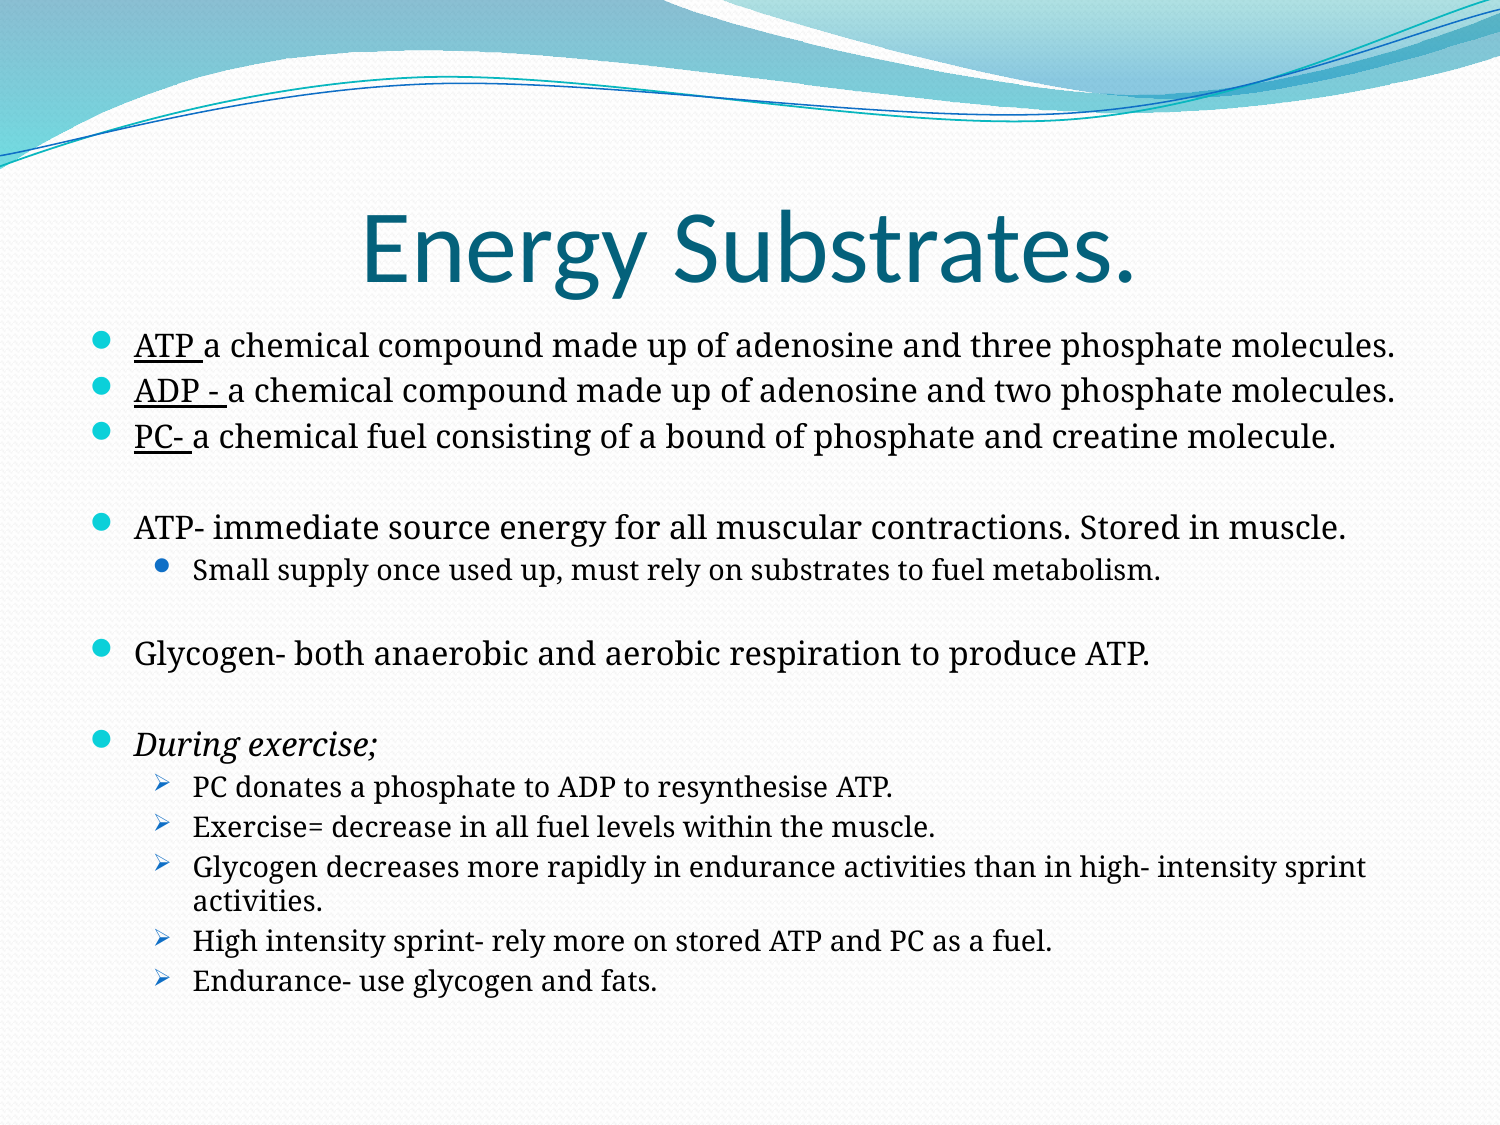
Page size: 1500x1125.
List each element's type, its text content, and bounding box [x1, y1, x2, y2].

list ATP a chemical compound made up of adenosine and three phosphate molecules. ADP - a chemical compound made up of adenosine and two phosphate molecules. PC- a chemical fuel consisting of a bound of phosphate and creatine molecule. ATP- immediate source energy for all muscular contractions. Stored in muscle. Small supply once used up, must rely on substrates to fuel metabolism. Glycogen- both anaerobic and aerobic respiration to produce ATP. During exercise; PC donates a phosphate to ADP to resynthesise ATP. Exercise= decrease in all fuel levels within the muscle. Glycogen decreases more rapidly in endurance activities than in high- intensity sprint activities. High intensity sprint- rely more on stored ATP and PC as a fuel. Endurance- use glycogen and fats. [75, 317, 1425, 1038]
title Energy Substrates. [75, 115, 1425, 303]
